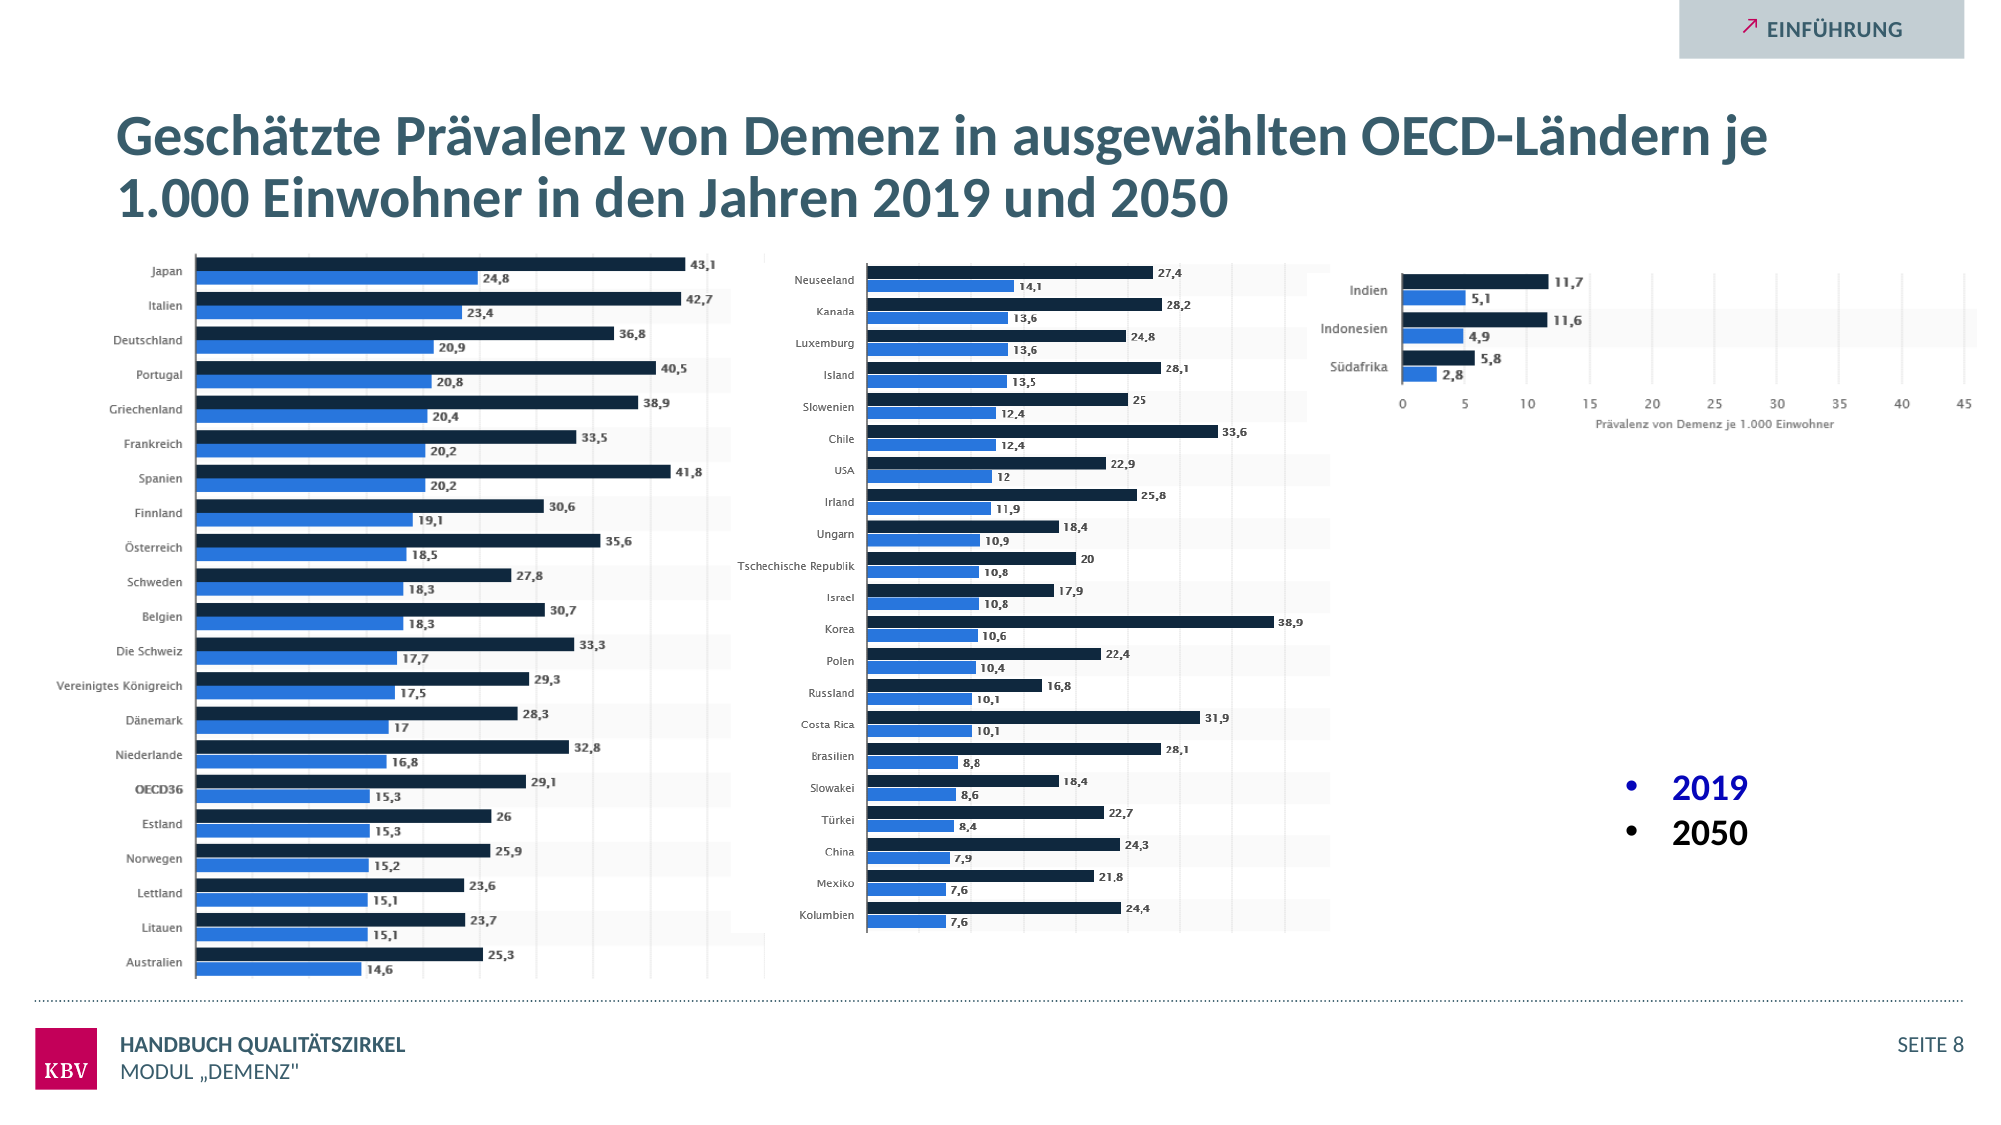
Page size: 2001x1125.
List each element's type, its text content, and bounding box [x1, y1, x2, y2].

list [26, 247, 765, 979]
title Geschätzte Prävalenz von Demenz in ausgewählten OECD-Ländern je 1.000 Einwohner in den Jahren 2019 und 2050 [116, 105, 1877, 177]
list Einführung [1679, 0, 1965, 59]
footer Handbuch Qualitätszirkel [120, 1030, 1668, 1057]
slide_number Modul „Demenz" [120, 1057, 1668, 1084]
picture [730, 263, 1977, 933]
text_box 2019 2050 [1610, 755, 1764, 861]
slide_number Seite 8 [1787, 1030, 1965, 1057]
